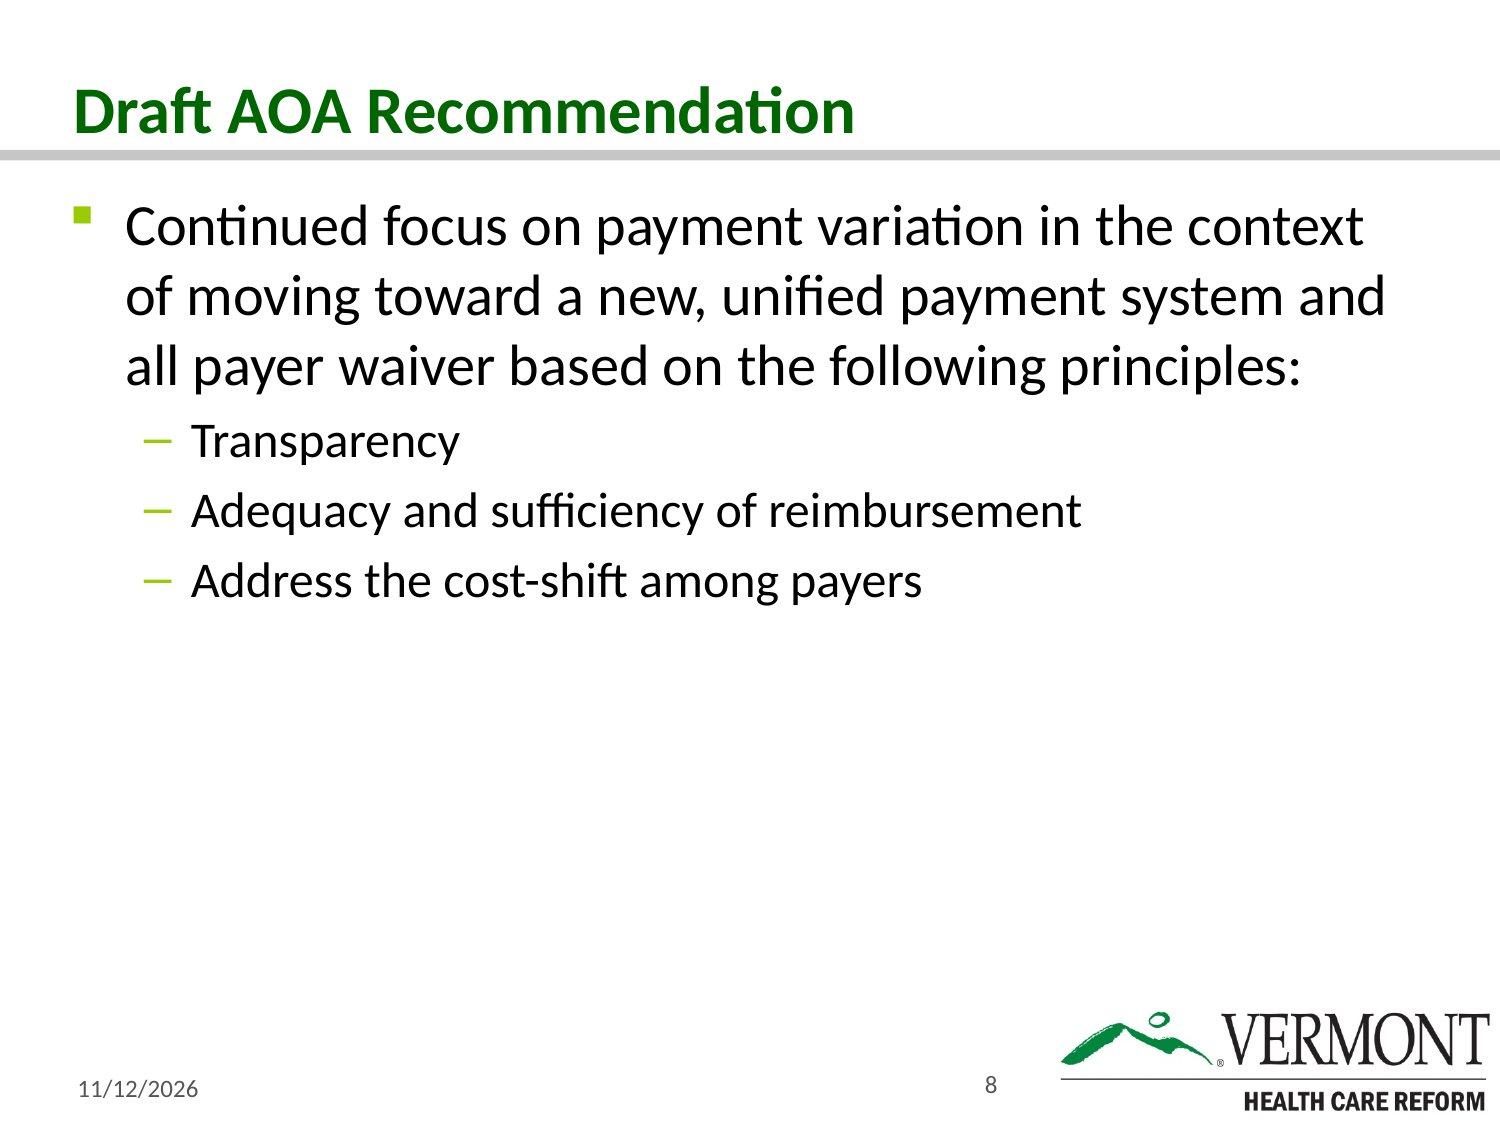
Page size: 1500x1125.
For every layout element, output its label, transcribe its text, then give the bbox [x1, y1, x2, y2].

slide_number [62, 1055, 413, 1120]
slide_number 8 [950, 1060, 1013, 1113]
list Continued focus on payment variation in the context of moving toward a new, unified payment system and all payer waiver based on the following principles: Transparency Adequacy and sufficiency of reimbursement Address the cost-shift among payers [53, 179, 1405, 923]
picture [1050, 998, 1500, 1124]
title Draft AOA Recommendation [58, 4, 1409, 155]
